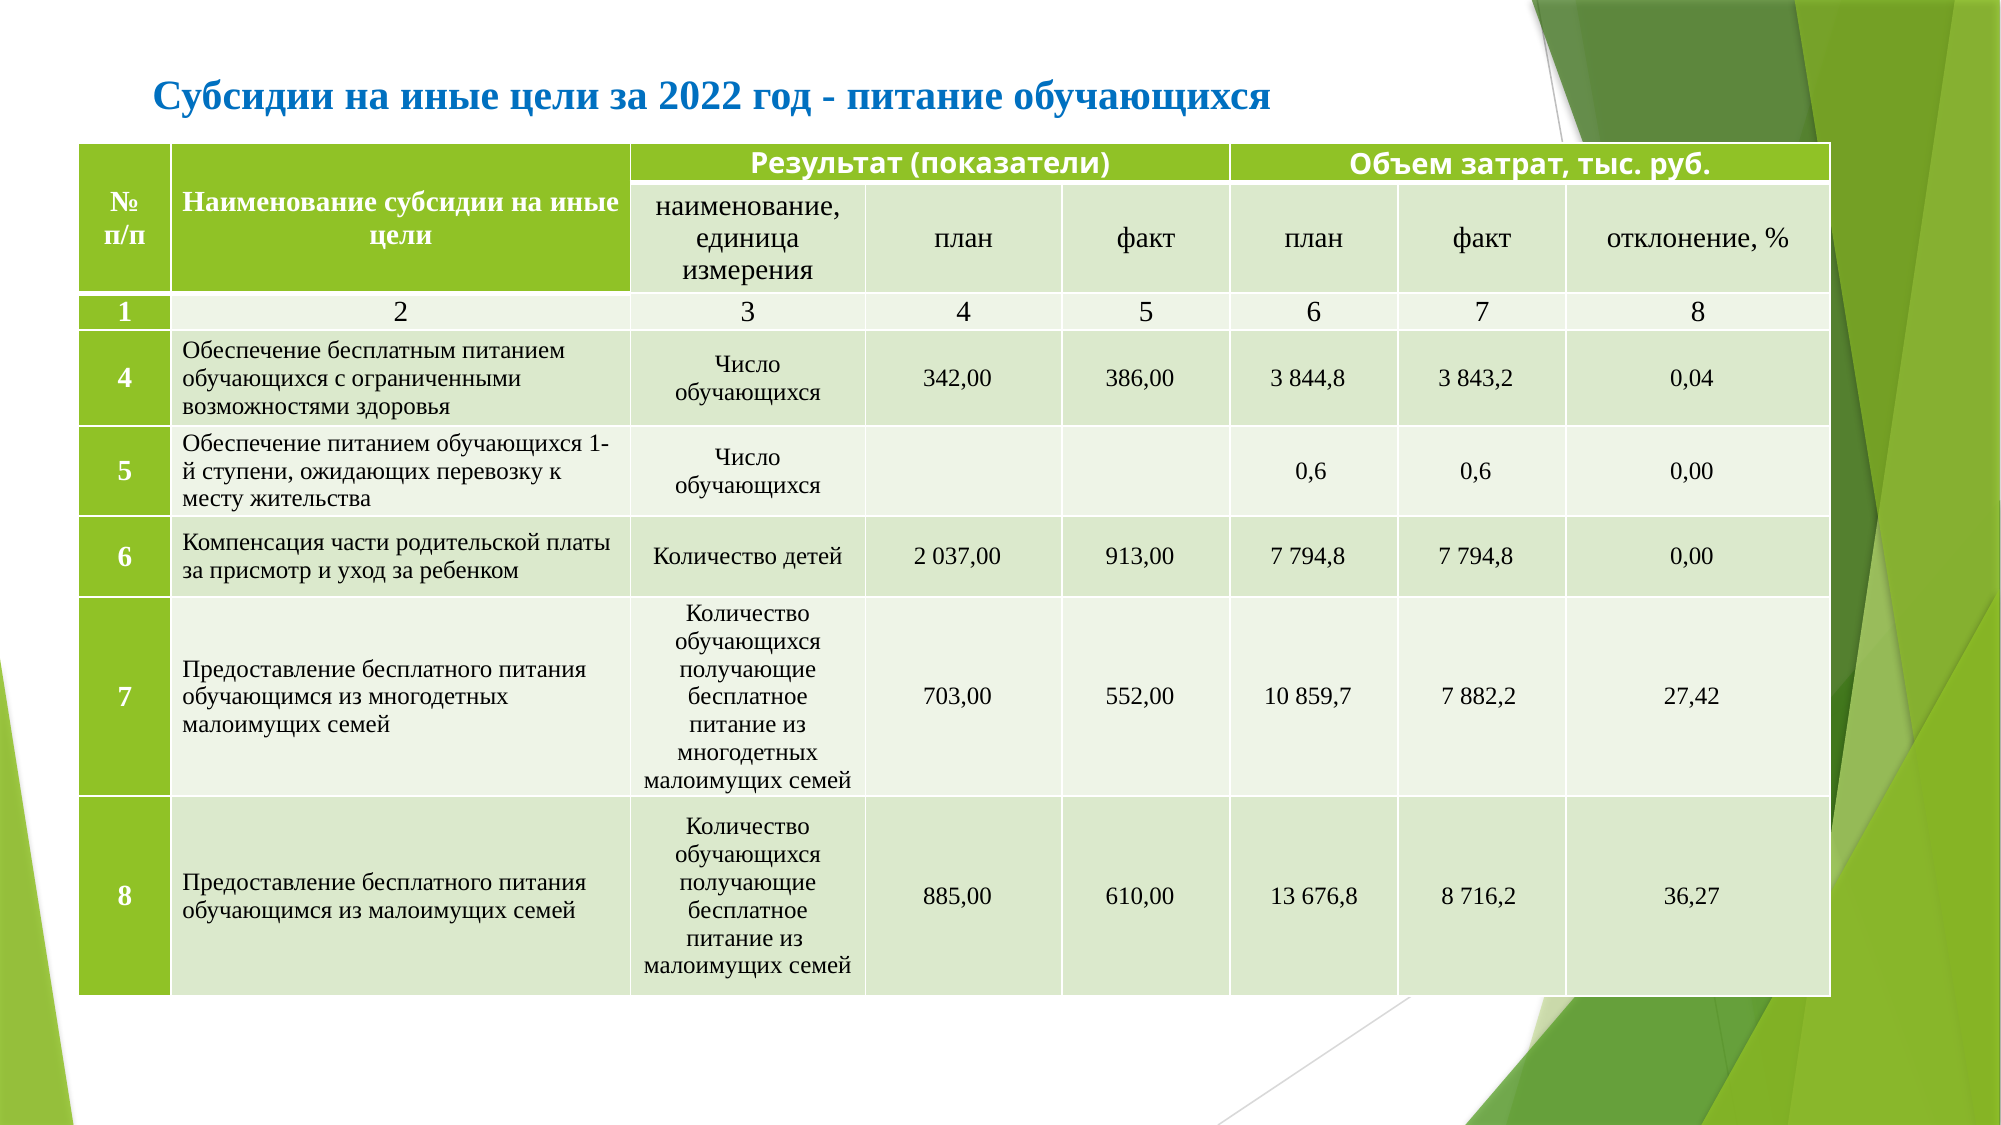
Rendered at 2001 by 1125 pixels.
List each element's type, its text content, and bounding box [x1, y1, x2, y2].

table_cell 6 [1231, 294, 1397, 329]
table_cell 7 882,2 [1399, 598, 1565, 795]
table_cell 13 676,8 [1231, 797, 1397, 995]
table_cell факт [1063, 185, 1229, 292]
table_cell 5 [79, 427, 170, 515]
table_cell 1 [79, 296, 170, 329]
table_cell [1063, 427, 1229, 515]
table_cell Предоставление бесплатного питания обучающимся из многодетных малоимущих семей [172, 598, 630, 795]
table_cell 386,00 [1063, 331, 1229, 425]
table_cell 610,00 [1063, 797, 1229, 995]
table_cell план [866, 185, 1061, 292]
table_cell 36,27 [1567, 797, 1829, 995]
title Субсидии на иные цели за 2022 год - питание обучающихся [137, 59, 1863, 179]
table_header Результат (показатели) [631, 144, 1229, 180]
table_cell 703,00 [866, 598, 1061, 795]
table_header № п/п [79, 144, 170, 291]
table_cell 8 [79, 797, 170, 995]
table_cell 27,42 [1567, 598, 1829, 795]
table_cell 2 037,00 [866, 517, 1061, 596]
table_cell Число обучающихся [631, 427, 865, 515]
table_cell наименование, единица измерения [631, 185, 865, 292]
table_cell 0,6 [1399, 427, 1565, 515]
table_cell Количество детей [631, 517, 865, 596]
table_cell 0,00 [1567, 427, 1829, 515]
table_cell Число обучающихся [631, 331, 865, 425]
table_cell 0,6 [1231, 427, 1397, 515]
table_cell Компенсация части родительской платы за присмотр и уход за ребенком [172, 517, 630, 596]
table_cell Предоставление бесплатного питания обучающимся из малоимущих семей [172, 797, 630, 995]
table_cell 0,00 [1567, 517, 1829, 596]
table_cell 7 [79, 598, 170, 795]
table_cell 5 [1063, 294, 1229, 329]
table_cell 7 794,8 [1231, 517, 1397, 596]
table_cell план [1231, 185, 1397, 292]
table_cell 3 [631, 294, 865, 329]
table_cell [866, 427, 1061, 515]
table_cell 4 [79, 331, 170, 425]
table_cell Обеспечение бесплатным питанием обучающихся с ограниченными возможностями здоровья [172, 331, 630, 425]
table_cell факт [1399, 185, 1565, 292]
table_cell 552,00 [1063, 598, 1229, 795]
table_cell 342,00 [866, 331, 1061, 425]
table_cell 6 [79, 517, 170, 596]
table_cell 8 716,2 [1399, 797, 1565, 995]
table_cell 7 794,8 [1399, 517, 1565, 596]
table_header Объем затрат, тыс. руб. [1231, 144, 1829, 180]
table_cell 2 [172, 296, 630, 329]
table_cell 885,00 [866, 797, 1061, 995]
table_cell 913,00 [1063, 517, 1229, 596]
table_header Наименование субсидии на иные цели [172, 144, 630, 291]
table_cell Обеспечение питанием обучающихся 1-й ступени, ожидающих перевозку к месту жительства [172, 427, 630, 515]
table_cell отклонение, % [1567, 185, 1829, 292]
table_cell Количество обучающихся получающие бесплатное питание из многодетных малоимущих семей [631, 598, 865, 795]
table_cell 7 [1399, 294, 1565, 329]
table_cell Количество обучающихся получающие бесплатное питание из малоимущих семей [631, 797, 865, 995]
table_cell 8 [1567, 294, 1829, 329]
table_cell 3 844,8 [1231, 331, 1397, 425]
table_cell 0,04 [1567, 331, 1829, 425]
table_cell 10 859,7 [1231, 598, 1397, 795]
table_cell 4 [866, 294, 1061, 329]
table_cell 3 843,2 [1399, 331, 1565, 425]
